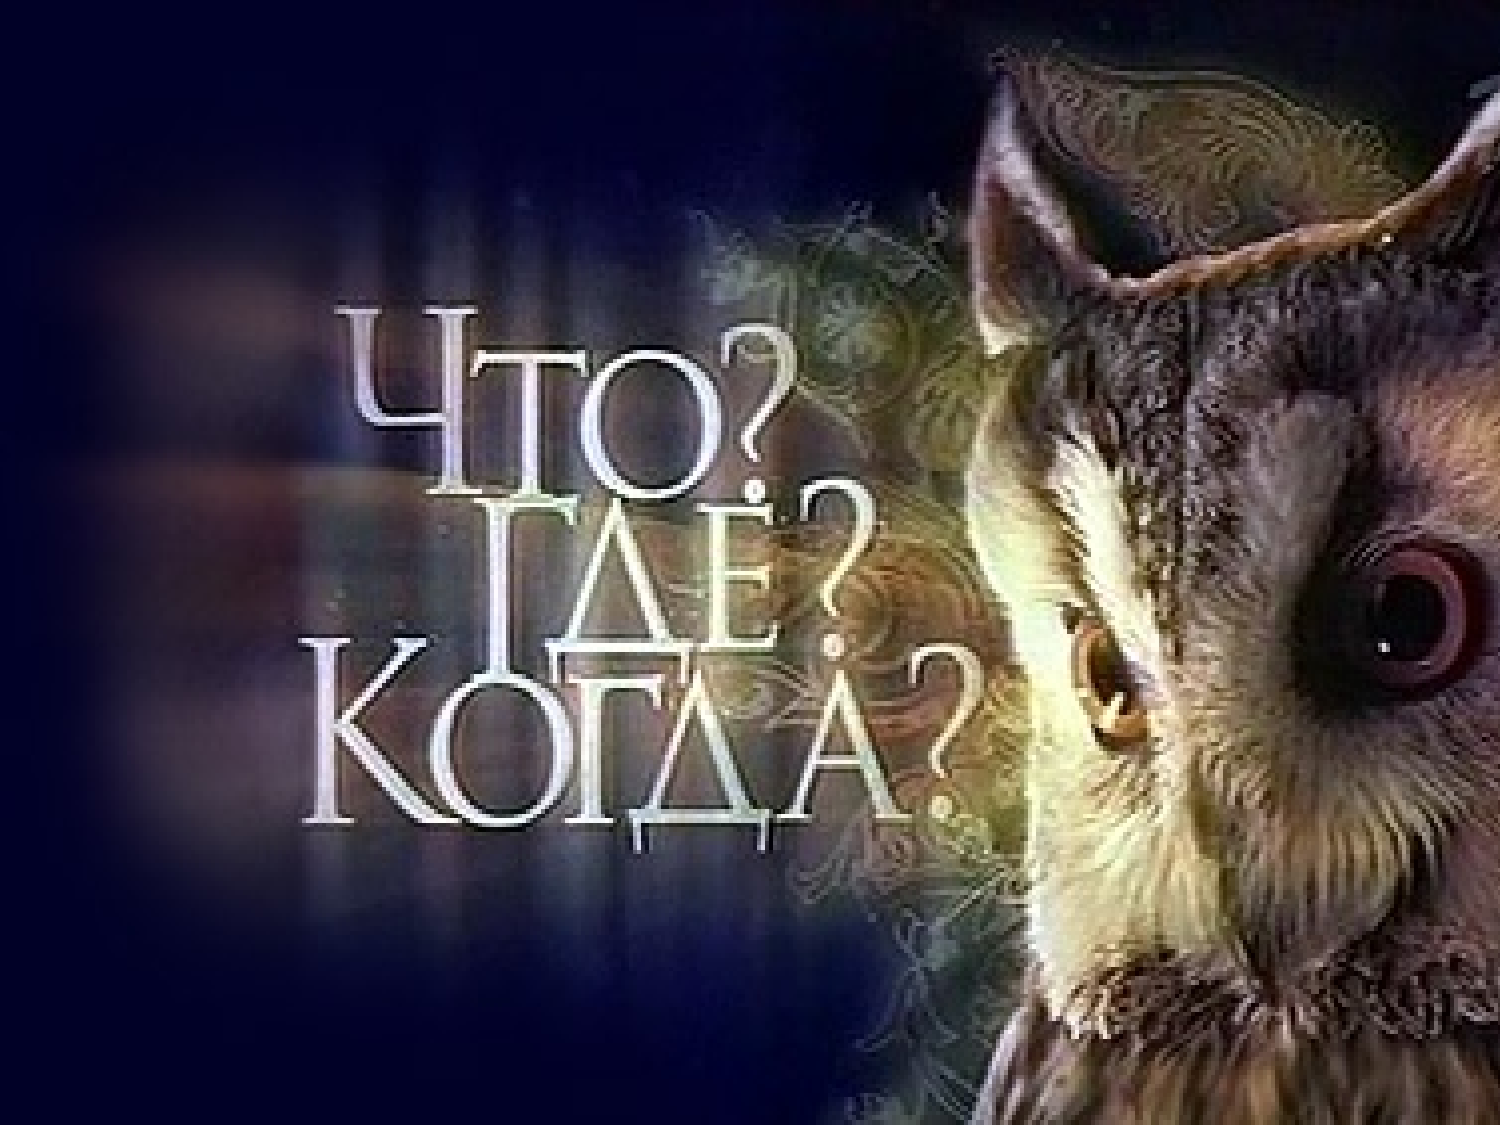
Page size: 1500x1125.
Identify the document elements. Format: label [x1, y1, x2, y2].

list [4, 4, 1500, 1121]
